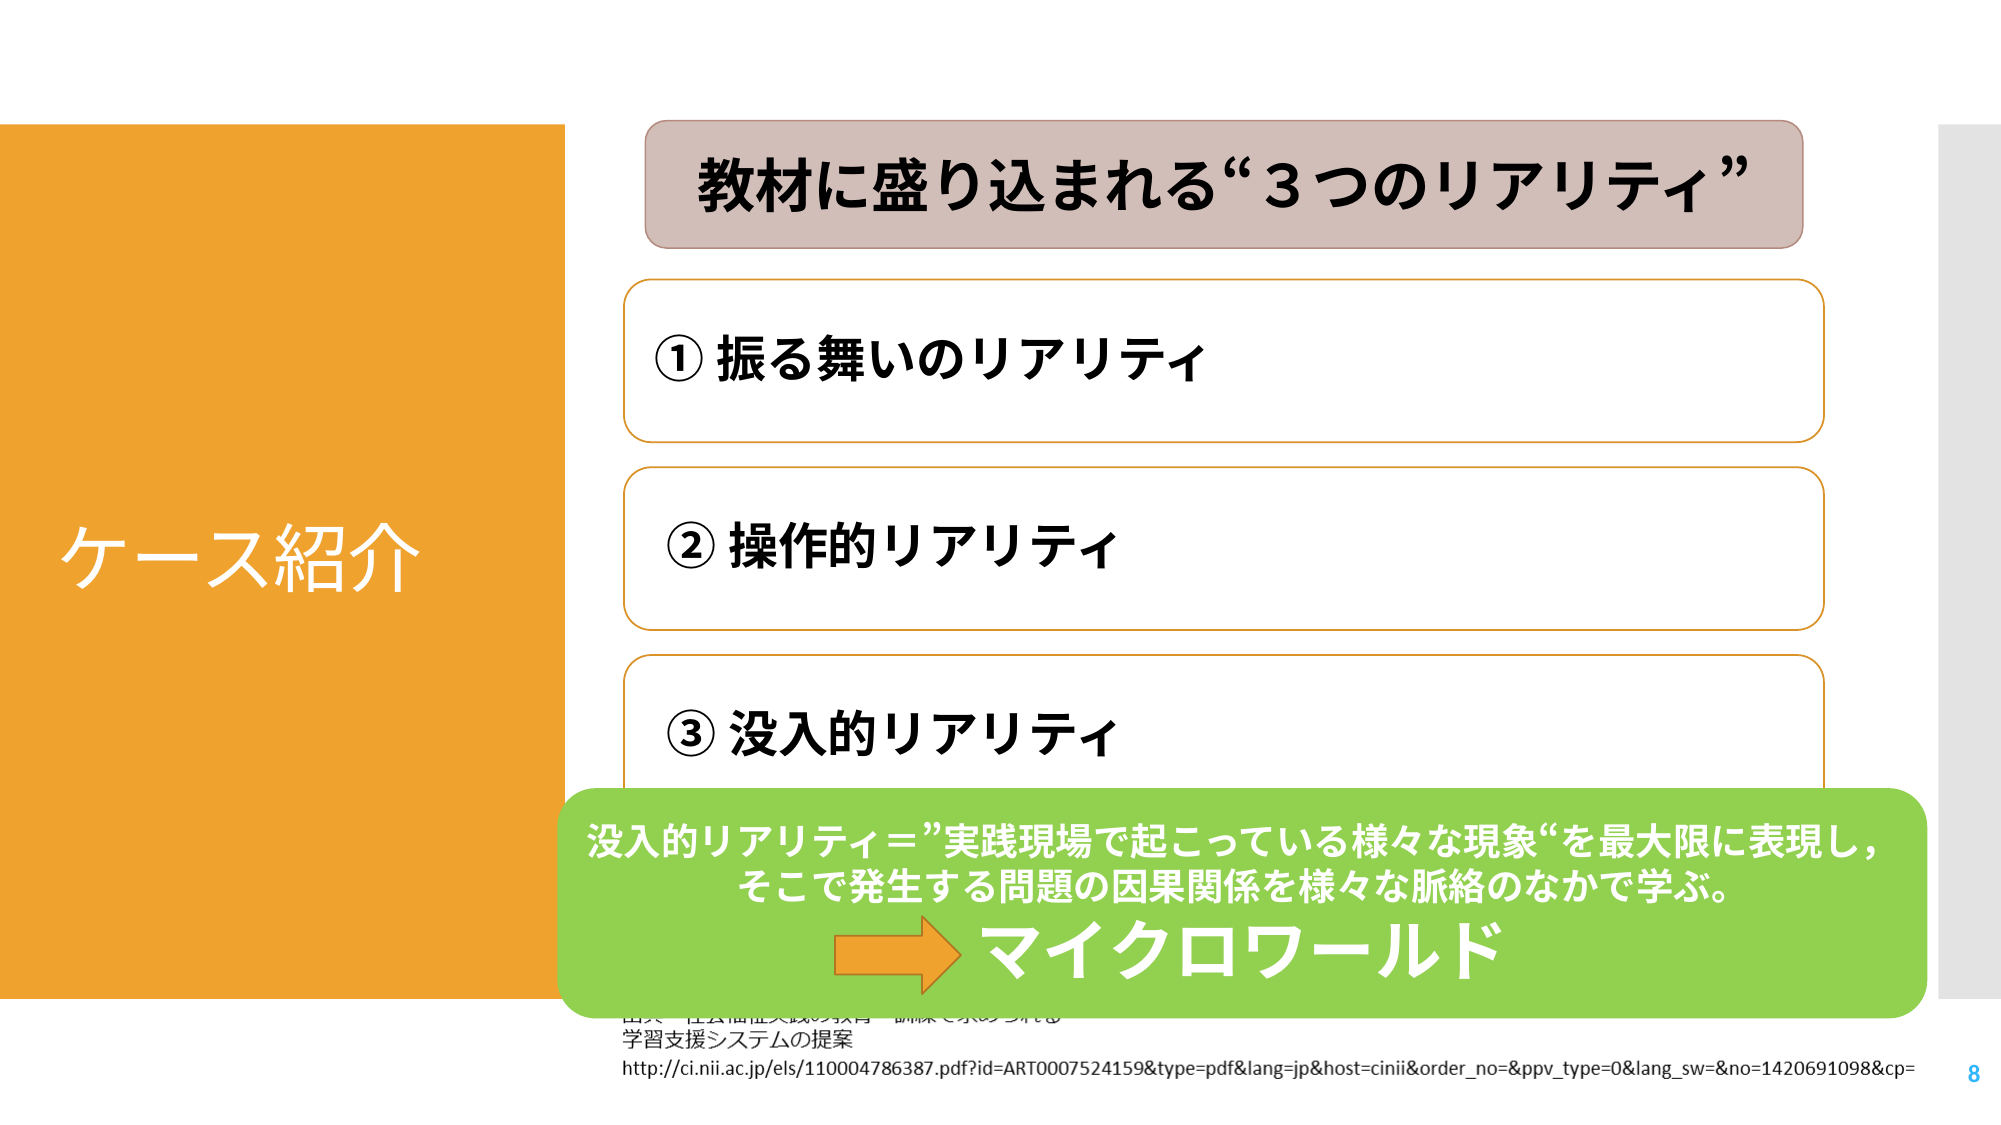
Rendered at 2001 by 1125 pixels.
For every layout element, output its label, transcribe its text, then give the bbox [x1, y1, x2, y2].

slide_number 8 [1744, 1042, 1996, 1103]
picture [609, 998, 1928, 1093]
title ケース紹介 [41, 184, 525, 940]
text_box 教材に盛り込まれる“３つのリアリティ” [644, 119, 1804, 249]
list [623, 276, 1825, 822]
text_box [834, 915, 962, 995]
text_box 没入的リアリティ＝”実践現場で起こっている様々な現象“を最大限に表現し，そこで発生する問題の因果関係を様々な脈絡のなかで学ぶ。 マイクロワールド [555, 786, 1929, 1020]
